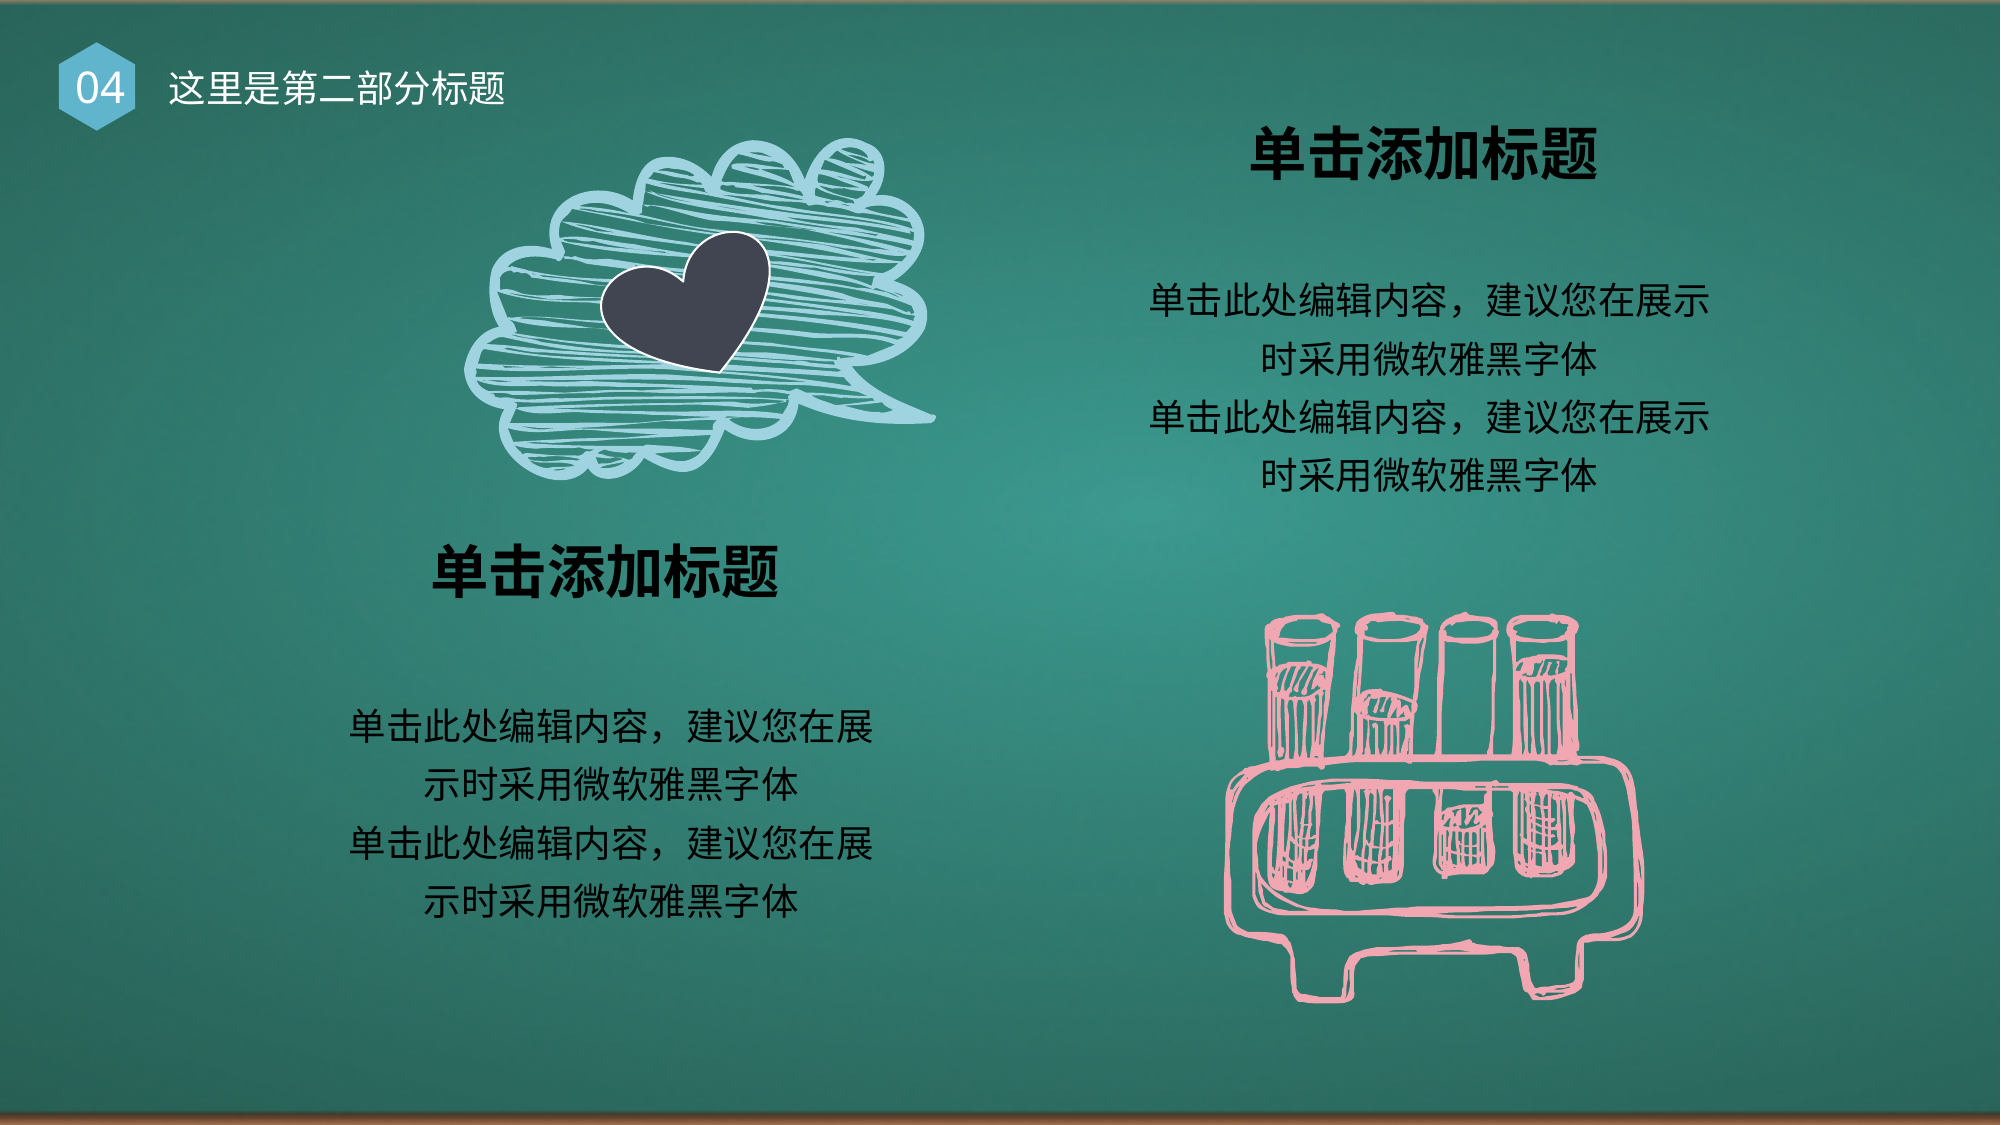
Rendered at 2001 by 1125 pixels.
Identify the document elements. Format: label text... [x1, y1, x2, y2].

text_box 单击添加标题 [415, 527, 807, 613]
text_box 单击添加标题 [1234, 109, 1626, 195]
text_box 04 [60, 52, 153, 120]
picture [0, 0, 2000, 1125]
text_box 单击此处编辑内容，建议您在展示时采用微软雅黑字体 单击此处编辑内容，建议您在展示时采用微软雅黑字体 [1133, 256, 1726, 505]
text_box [1223, 611, 1645, 1004]
text_box [79, 42, 114, 52]
text_box [78, 120, 116, 131]
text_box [445, 148, 945, 505]
text_box 这里是第二部分标题 [148, 54, 654, 120]
text_box 单击此处编辑内容，建议您在展示时采用微软雅黑字体 单击此处编辑内容，建议您在展示时采用微软雅黑字体 [320, 681, 902, 931]
